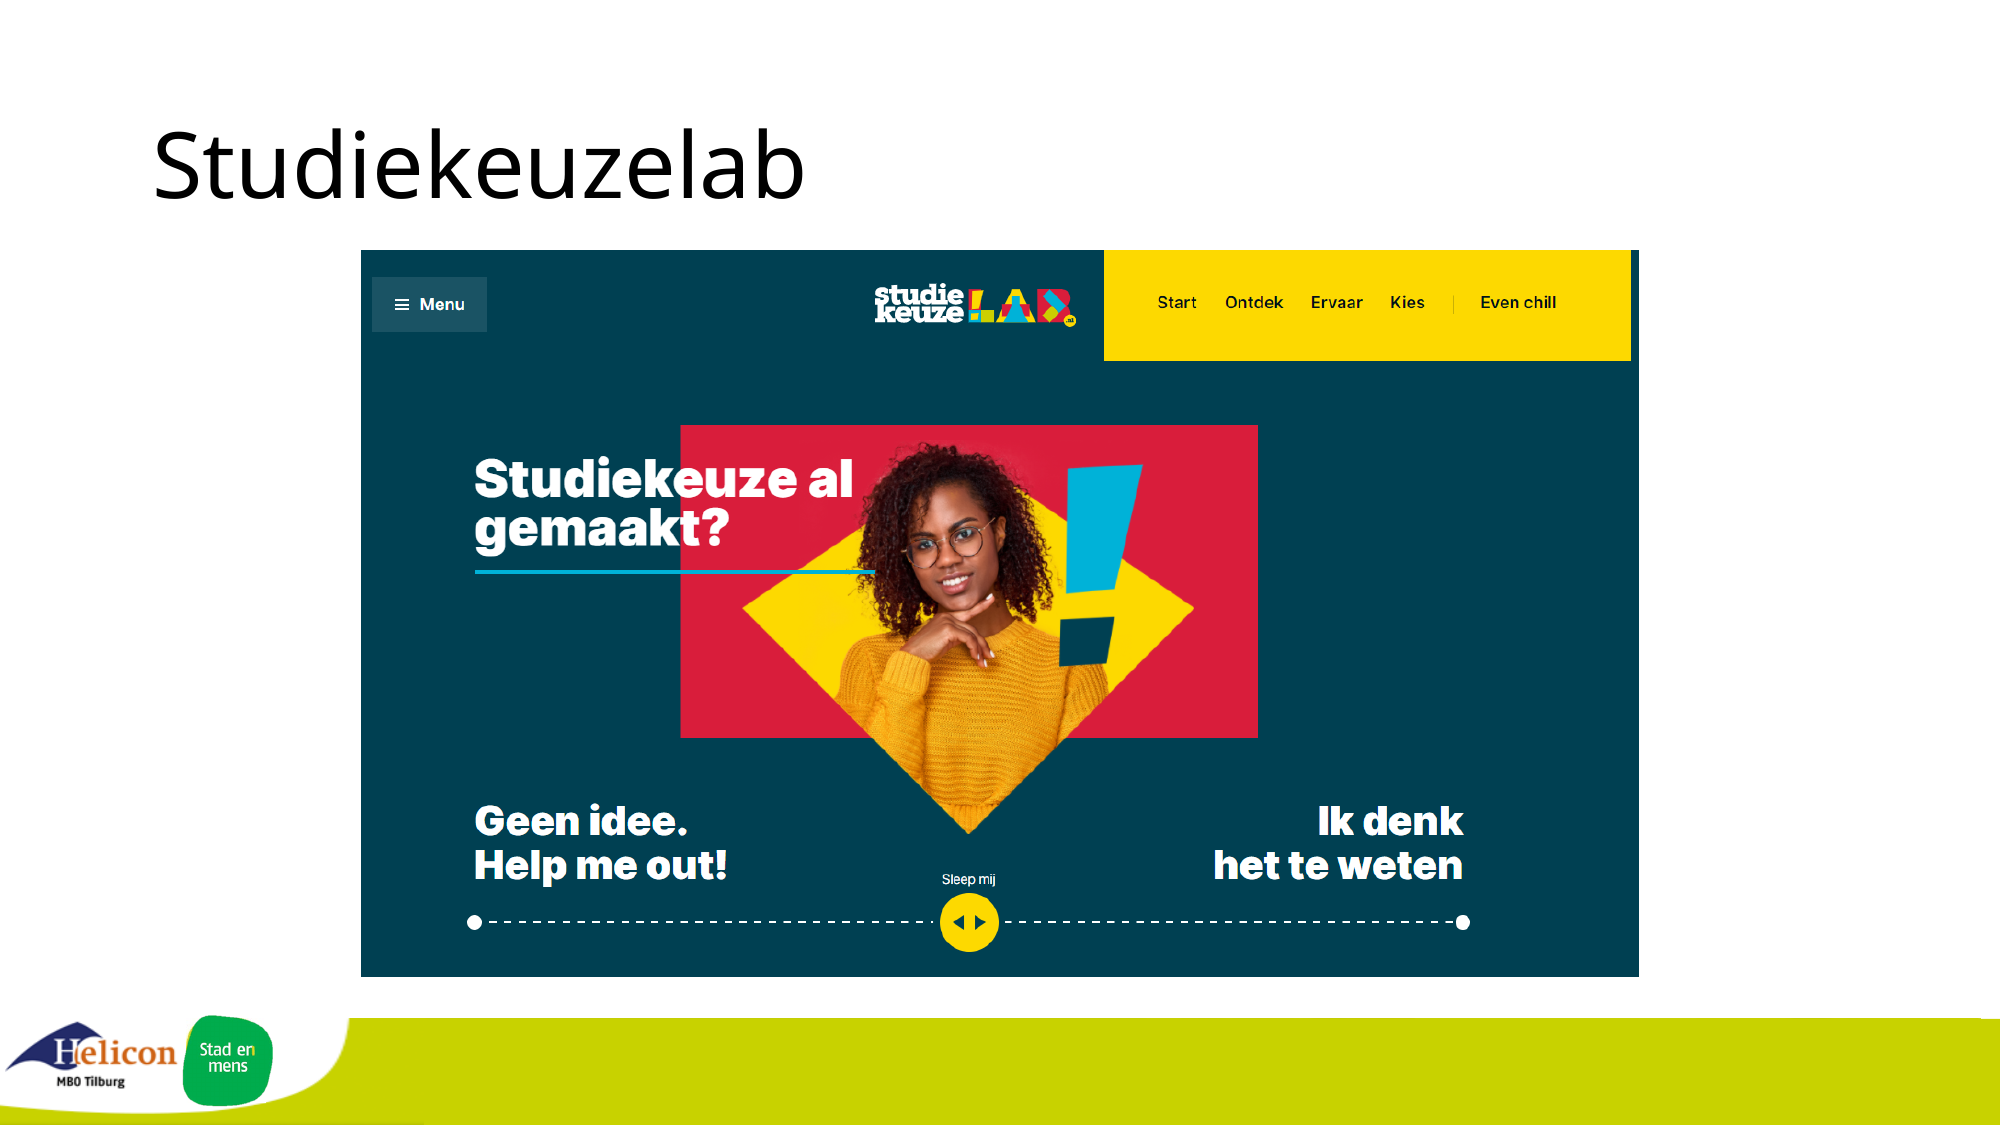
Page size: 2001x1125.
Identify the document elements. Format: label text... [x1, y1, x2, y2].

picture [542, 518, 585, 545]
picture [1289, 853, 1303, 879]
picture [0, 1013, 424, 1125]
picture [468, 916, 481, 929]
picture [679, 828, 686, 835]
picture [615, 857, 636, 879]
picture [1441, 807, 1462, 834]
picture [1038, 290, 1075, 326]
picture [619, 518, 646, 545]
picture [896, 307, 911, 322]
picture [476, 518, 505, 556]
picture [533, 469, 560, 497]
picture [648, 857, 669, 879]
picture [997, 290, 1034, 322]
picture [533, 813, 578, 835]
picture [591, 814, 599, 834]
picture [718, 872, 725, 879]
picture [603, 807, 624, 835]
picture [1215, 851, 1237, 878]
picture [507, 857, 528, 879]
picture [629, 813, 650, 835]
picture [476, 459, 507, 497]
picture [476, 806, 503, 835]
picture [1307, 857, 1328, 879]
picture [969, 290, 994, 322]
picture [890, 284, 947, 304]
picture [592, 804, 599, 810]
picture [613, 469, 641, 497]
picture [532, 851, 539, 878]
picture [1264, 853, 1279, 879]
picture [1415, 813, 1436, 834]
picture [941, 894, 998, 951]
picture [599, 469, 609, 496]
picture [1320, 807, 1328, 834]
picture [646, 460, 672, 496]
picture [578, 857, 612, 878]
picture [717, 851, 725, 869]
picture [912, 307, 963, 322]
picture [1439, 857, 1461, 878]
picture [1374, 857, 1395, 879]
picture [476, 426, 1257, 833]
picture [651, 509, 678, 545]
picture [599, 457, 608, 465]
picture [1331, 807, 1353, 834]
picture [1365, 807, 1386, 835]
picture [565, 460, 593, 497]
picture [544, 857, 566, 886]
picture [1398, 853, 1411, 879]
picture [1390, 813, 1411, 835]
picture [589, 518, 615, 545]
picture [948, 290, 963, 304]
picture [1241, 857, 1262, 879]
picture [1105, 250, 1630, 360]
picture [1415, 857, 1436, 879]
picture [673, 858, 695, 879]
picture [1457, 916, 1469, 929]
picture [508, 813, 529, 835]
title Studiekeuzelab [137, 59, 1863, 278]
picture [476, 851, 502, 878]
picture [1339, 858, 1371, 878]
picture [373, 278, 486, 331]
picture [510, 463, 528, 497]
picture [876, 288, 895, 322]
picture [510, 518, 537, 545]
picture [654, 813, 675, 835]
picture [698, 853, 713, 879]
